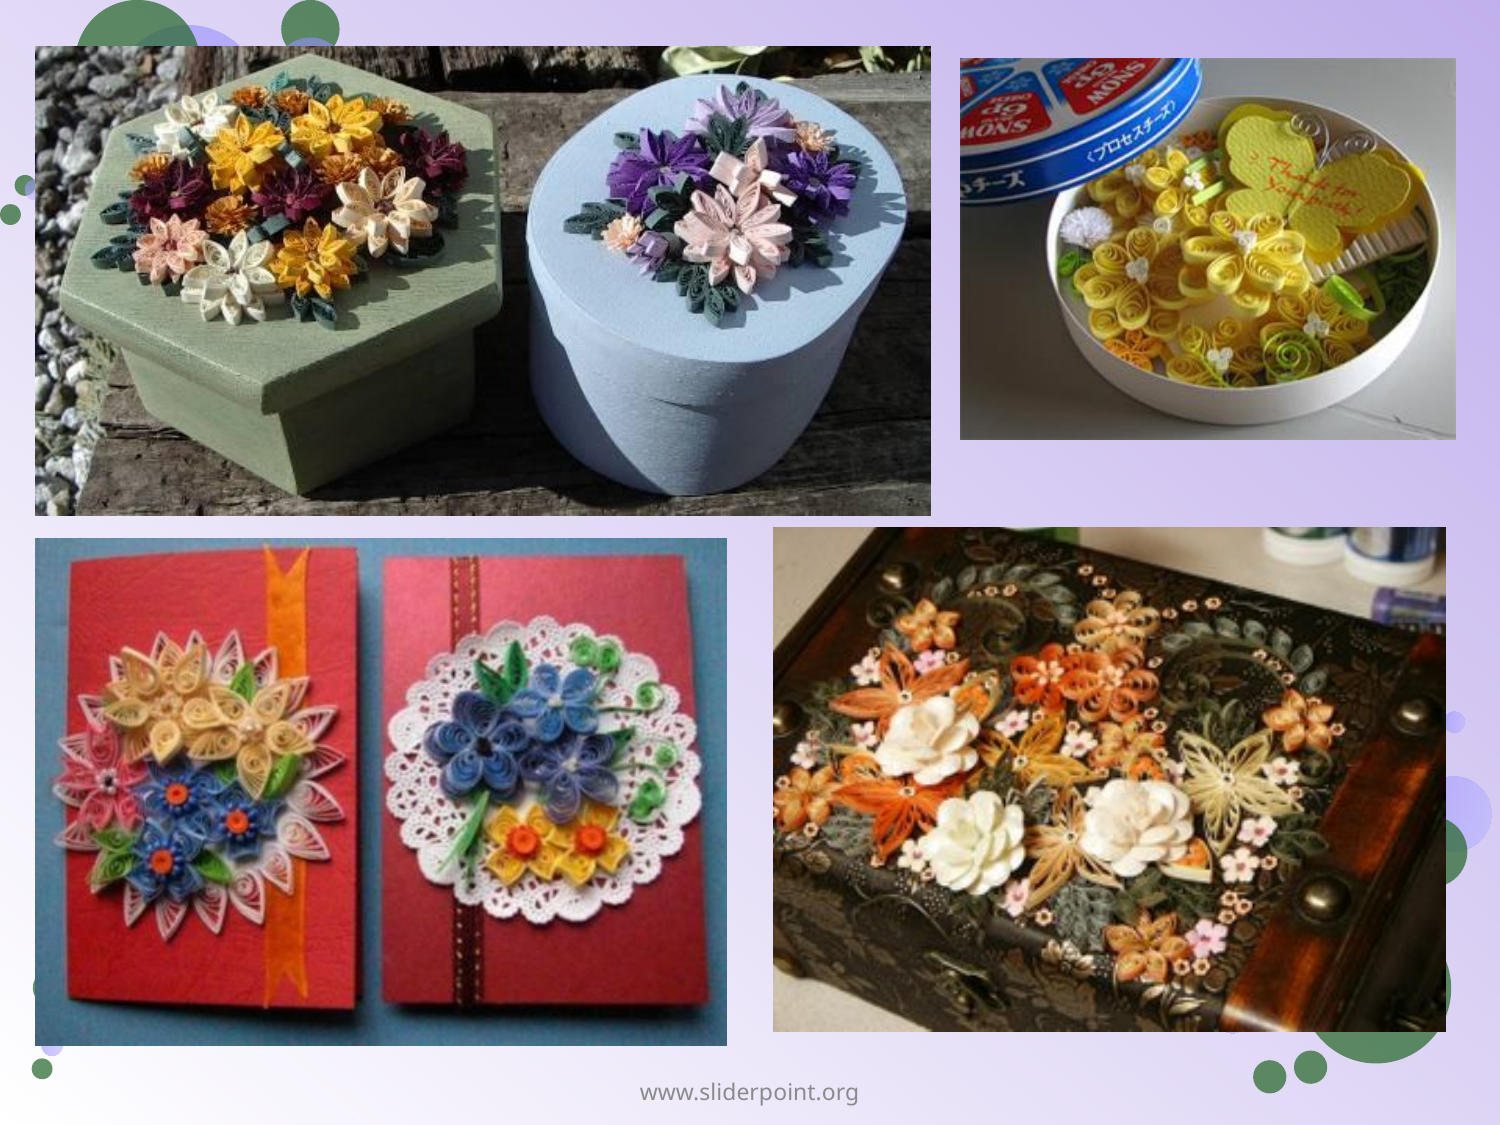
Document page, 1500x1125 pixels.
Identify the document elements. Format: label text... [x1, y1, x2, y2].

picture [34, 46, 931, 516]
picture [960, 58, 1456, 440]
picture [773, 527, 1446, 1032]
picture [34, 538, 727, 1047]
footer www.sliderpoint.org [512, 1069, 988, 1113]
